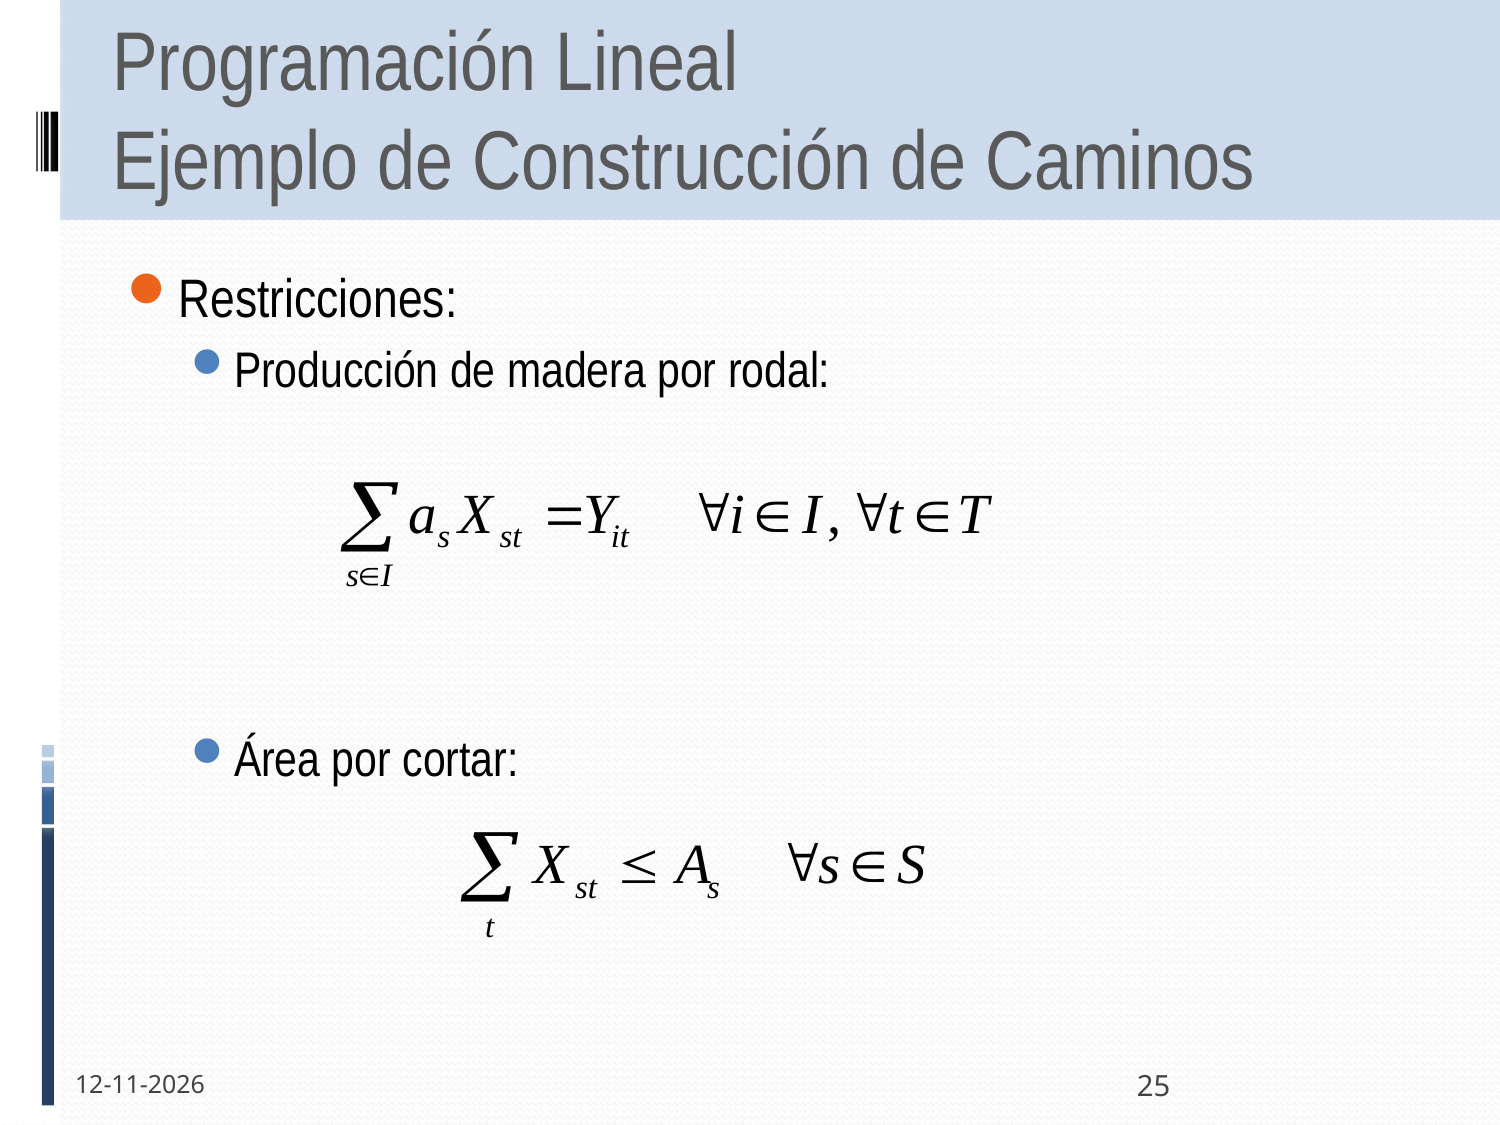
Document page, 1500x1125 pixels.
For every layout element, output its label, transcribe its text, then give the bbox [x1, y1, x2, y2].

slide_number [75, 1042, 243, 1103]
list Restricciones: Producción de madera por rodal: Área por cortar: [111, 255, 1436, 1038]
table_cell 0.25 [325, 473, 1011, 611]
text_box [331, 471, 1006, 600]
table_cell 0.25 [446, 824, 946, 963]
title Programación Lineal Ejemplo de Construcción de Caminos [111, 18, 1436, 207]
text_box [452, 822, 942, 951]
slide_number 25 [1045, 1046, 1171, 1107]
